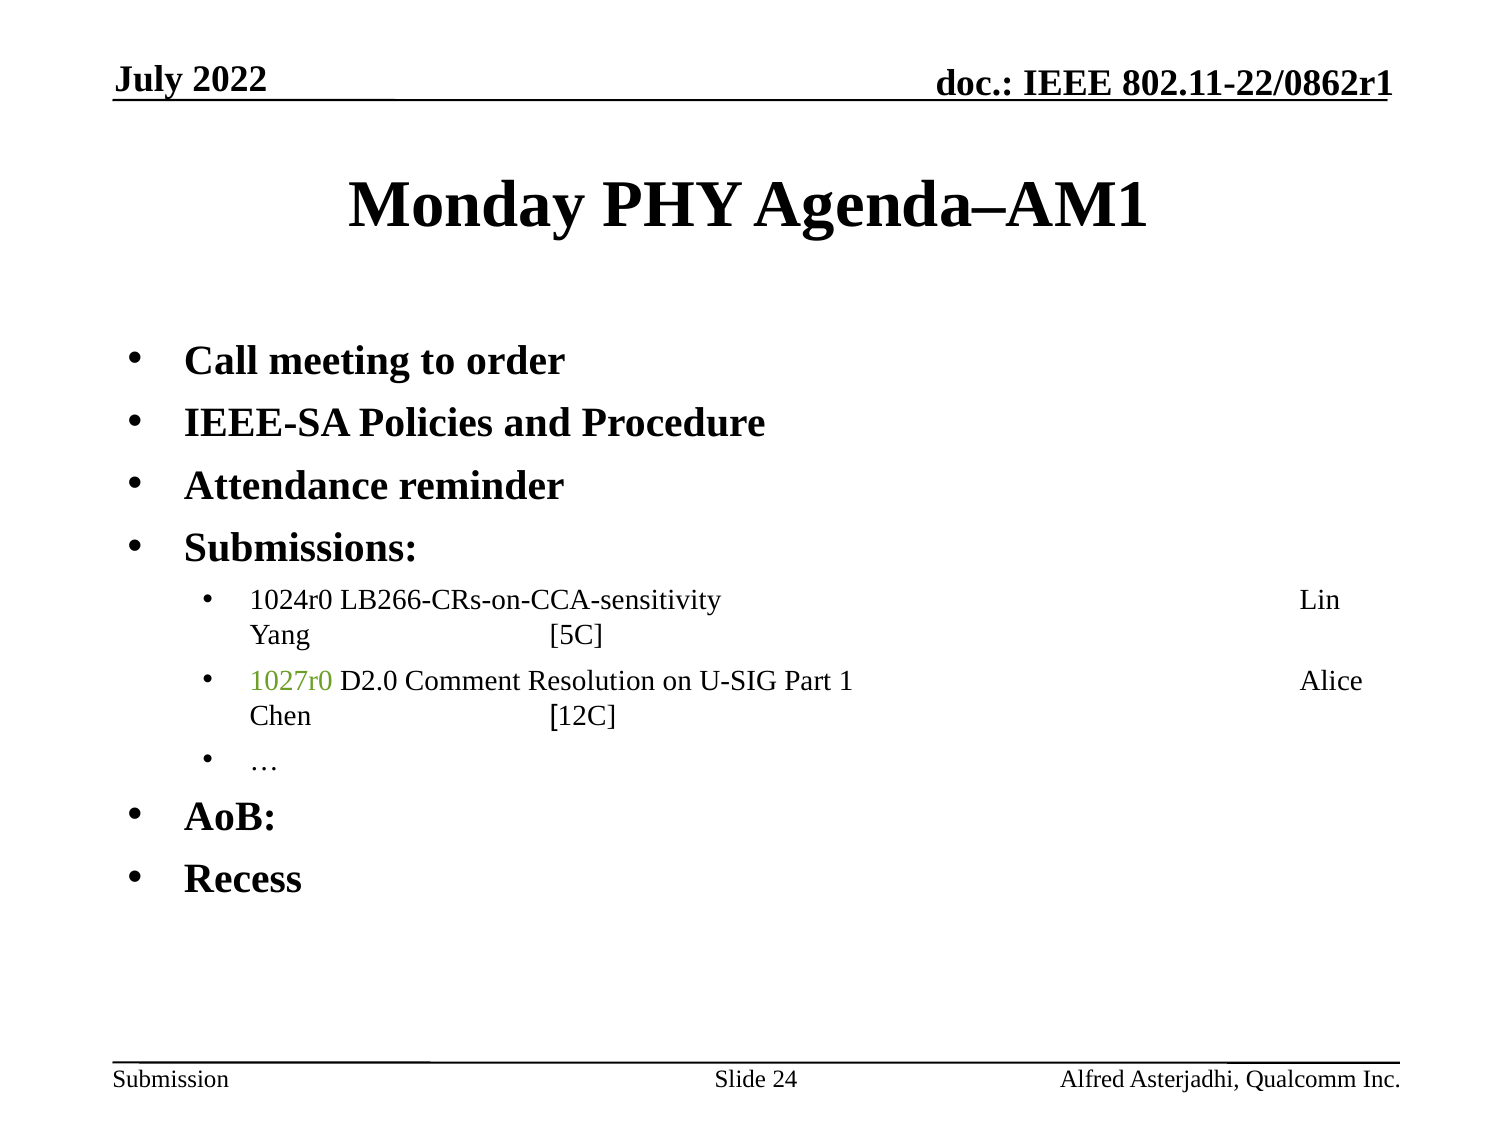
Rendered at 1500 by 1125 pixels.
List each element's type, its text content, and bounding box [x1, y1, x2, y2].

list Call meeting to order IEEE-SA Policies and Procedure Attendance reminder Submissions: 1024r0 LB266-CRs-on-CCA-sensitivity Lin Yang [5C] 1027r0 D2.0 Comment Resolution on U-SIG Part 1 Alice Chen [12C] … AoB: Recess [112, 324, 1388, 1000]
footer Alfred Asterjadhi, Qualcomm Inc. [878, 1061, 1402, 1093]
slide_number Slide 24 [712, 1061, 800, 1123]
title Monday PHY Agenda–AM1 [112, 112, 1388, 288]
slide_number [114, 54, 423, 100]
